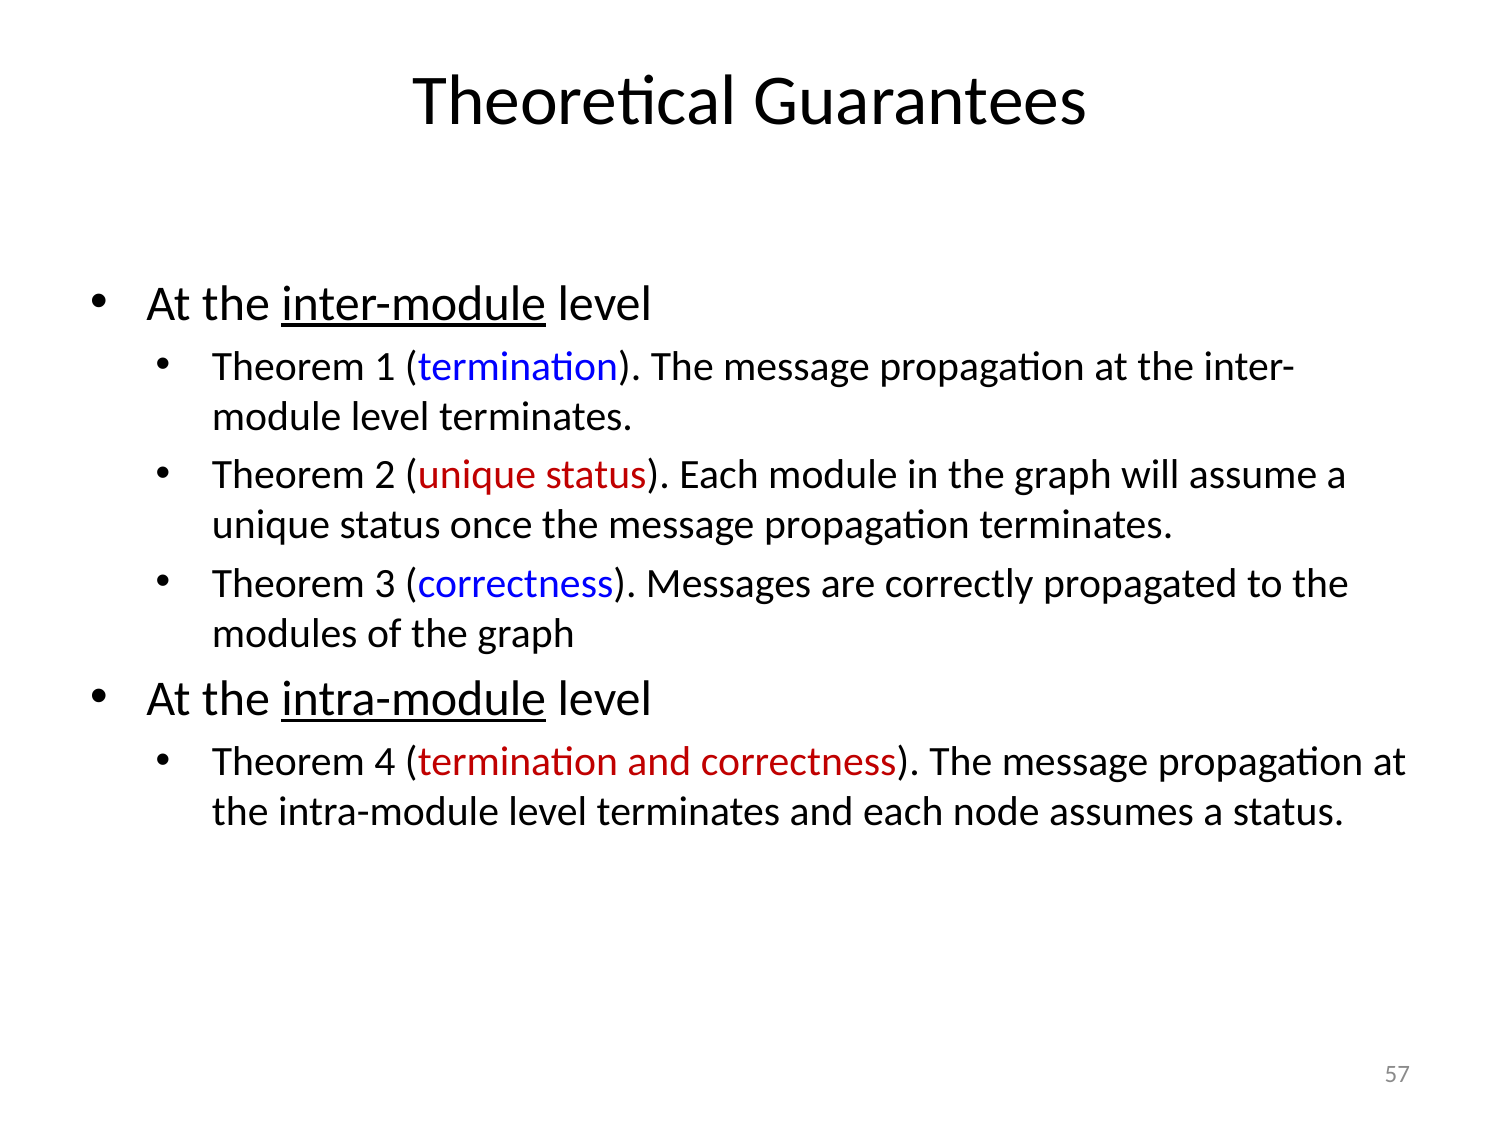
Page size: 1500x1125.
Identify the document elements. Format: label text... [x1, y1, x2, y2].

title Theoretical Guarantees [75, 45, 1425, 233]
list At the inter-module level Theorem 1 (termination). The message propagation at the inter-module level terminates. Theorem 2 (unique status). Each module in the graph will assume a unique status once the message propagation terminates. Theorem 3 (correctness). Messages are correctly propagated to the modules of the graph At the intra-module level Theorem 4 (termination and correctness). The message propagation at the intra-module level terminates and each node assumes a status. [75, 262, 1425, 1005]
slide_number 57 [1074, 1042, 1425, 1103]
